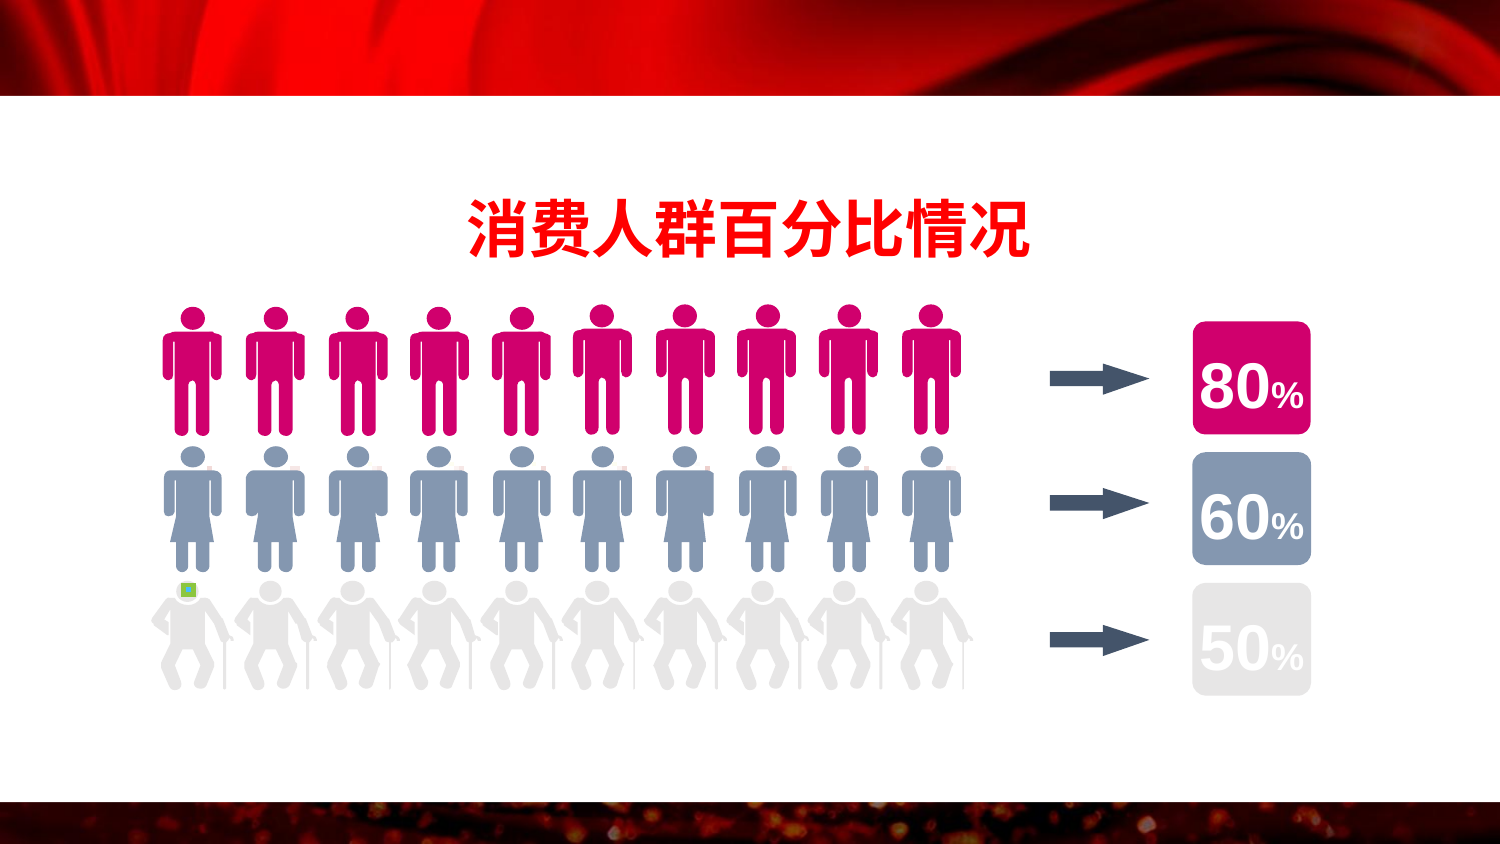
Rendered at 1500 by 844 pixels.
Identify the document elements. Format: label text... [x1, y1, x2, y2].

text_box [1175, 321, 1328, 435]
text_box [1049, 363, 1150, 395]
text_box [1175, 582, 1328, 696]
picture [0, 803, 1500, 844]
picture [0, 0, 1500, 95]
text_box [163, 446, 961, 573]
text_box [1175, 452, 1328, 566]
text_box [1049, 624, 1150, 657]
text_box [150, 580, 973, 691]
text_box [1049, 487, 1150, 520]
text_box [162, 304, 961, 436]
text_box 消费人群百分比情况 [414, 144, 1083, 274]
